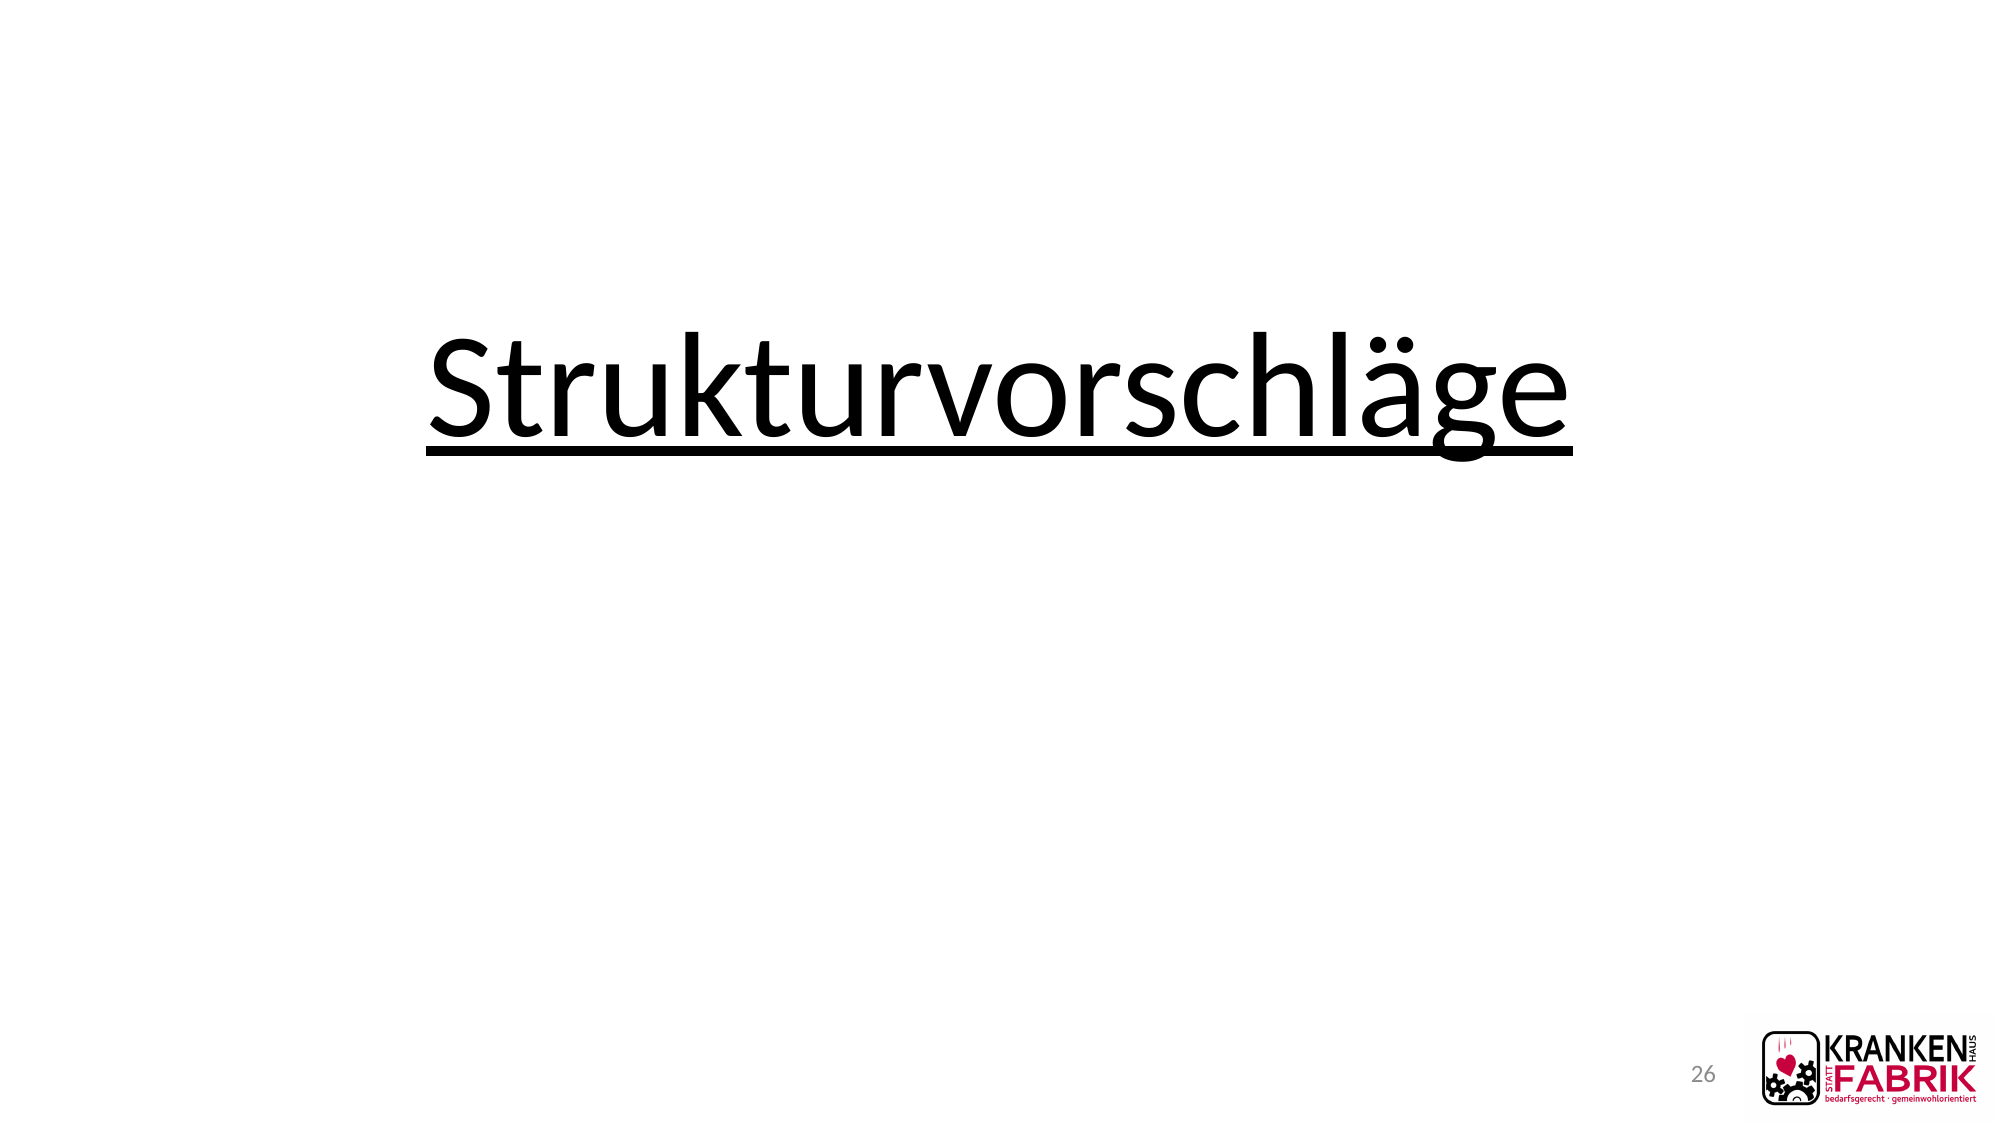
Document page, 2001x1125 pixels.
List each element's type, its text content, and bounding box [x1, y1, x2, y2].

list Strukturvorschläge [137, 299, 1863, 1014]
slide_number 26 [1281, 1042, 1731, 1103]
picture [1744, 1013, 1994, 1123]
